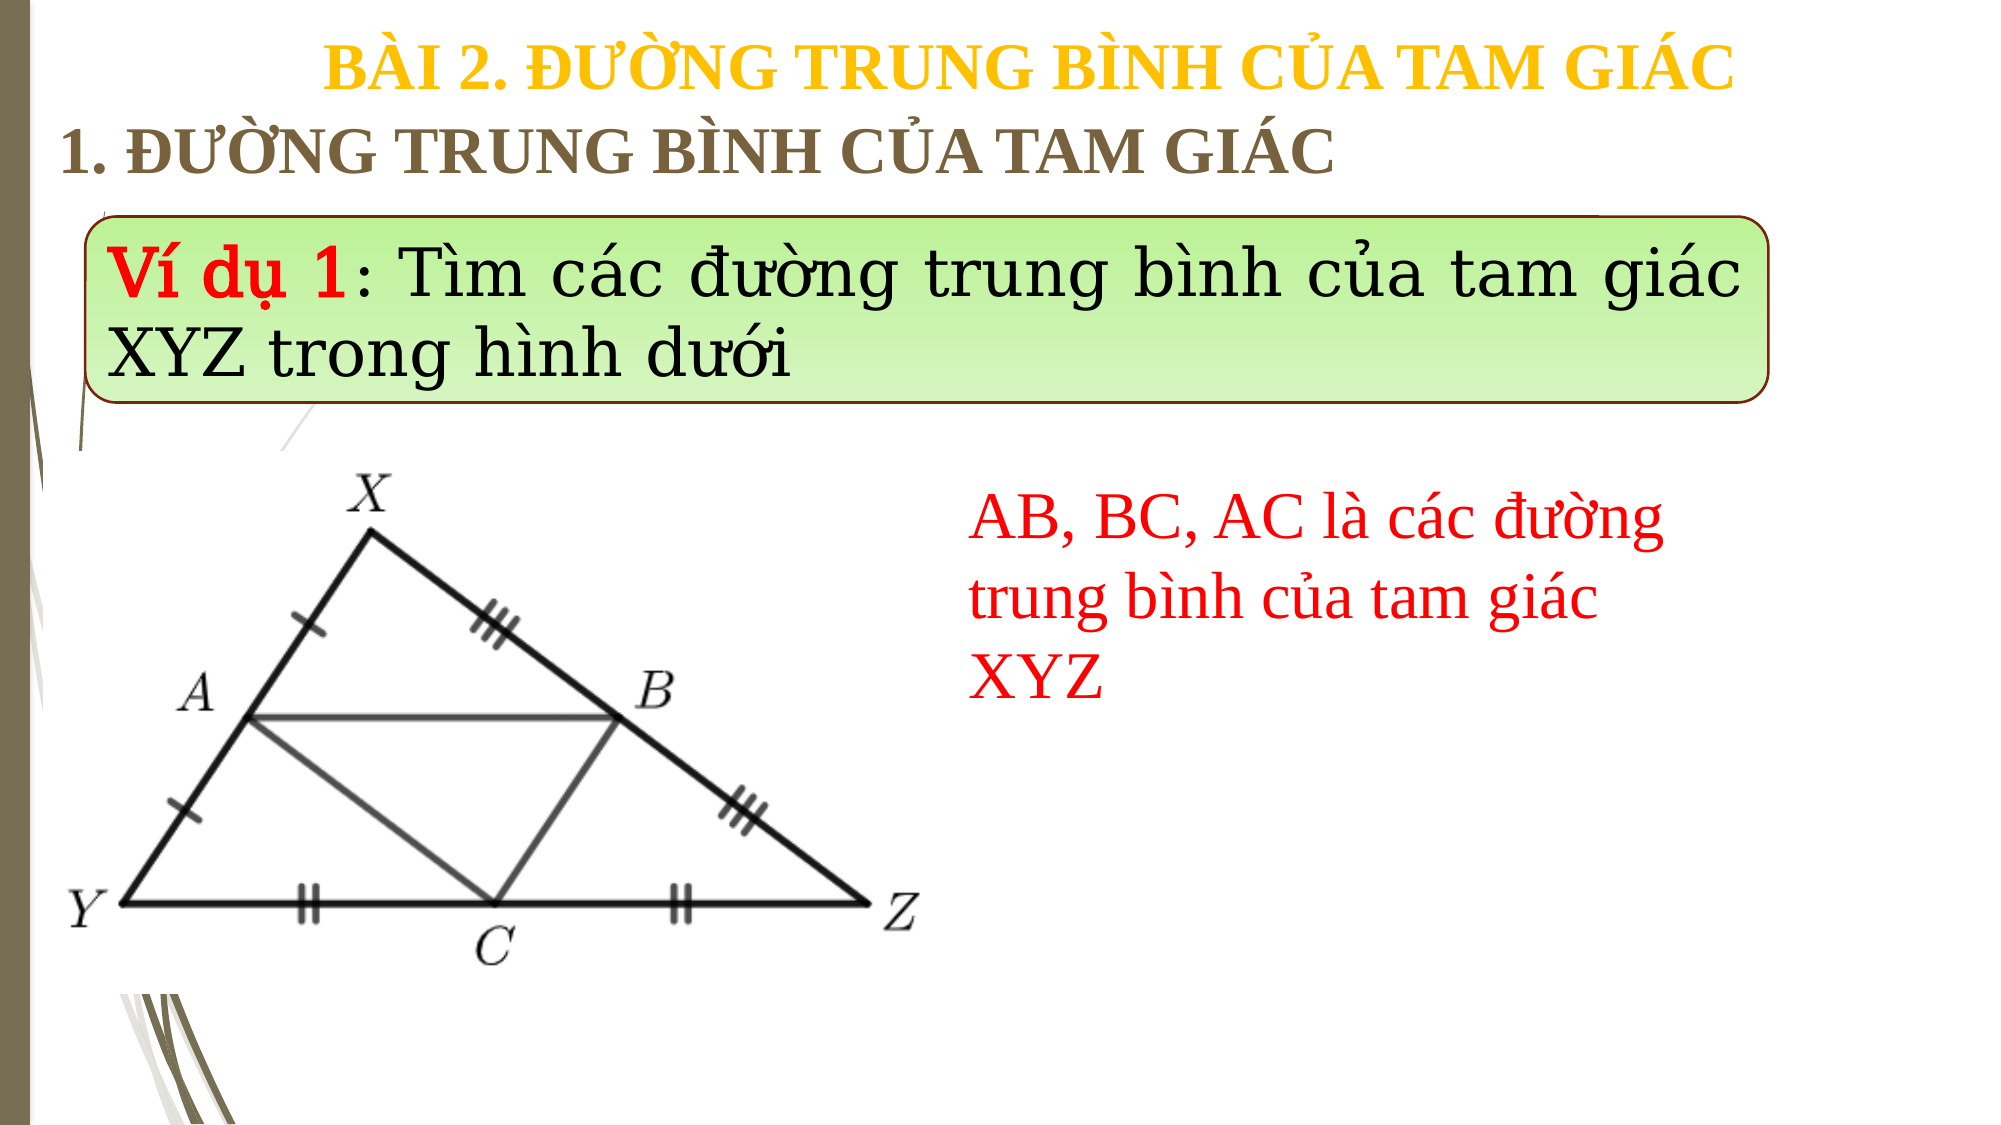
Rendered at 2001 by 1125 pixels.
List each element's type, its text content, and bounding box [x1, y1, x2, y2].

text_box AB, BC, AC là các đường trung bình của tam giác XYZ [957, 464, 1737, 720]
text_box BÀI 2. ĐƯỜNG TRUNG BÌNH CỦA TAM GIÁC [308, 15, 1789, 110]
text_box Ví dụ 1: Tìm các đường trung bình của tam giác XYZ trong hình dưới [83, 215, 1770, 404]
text_box 1. ĐƯỜNG TRUNG BÌNH CỦA TAM GIÁC [43, 99, 1384, 195]
picture [43, 451, 954, 994]
